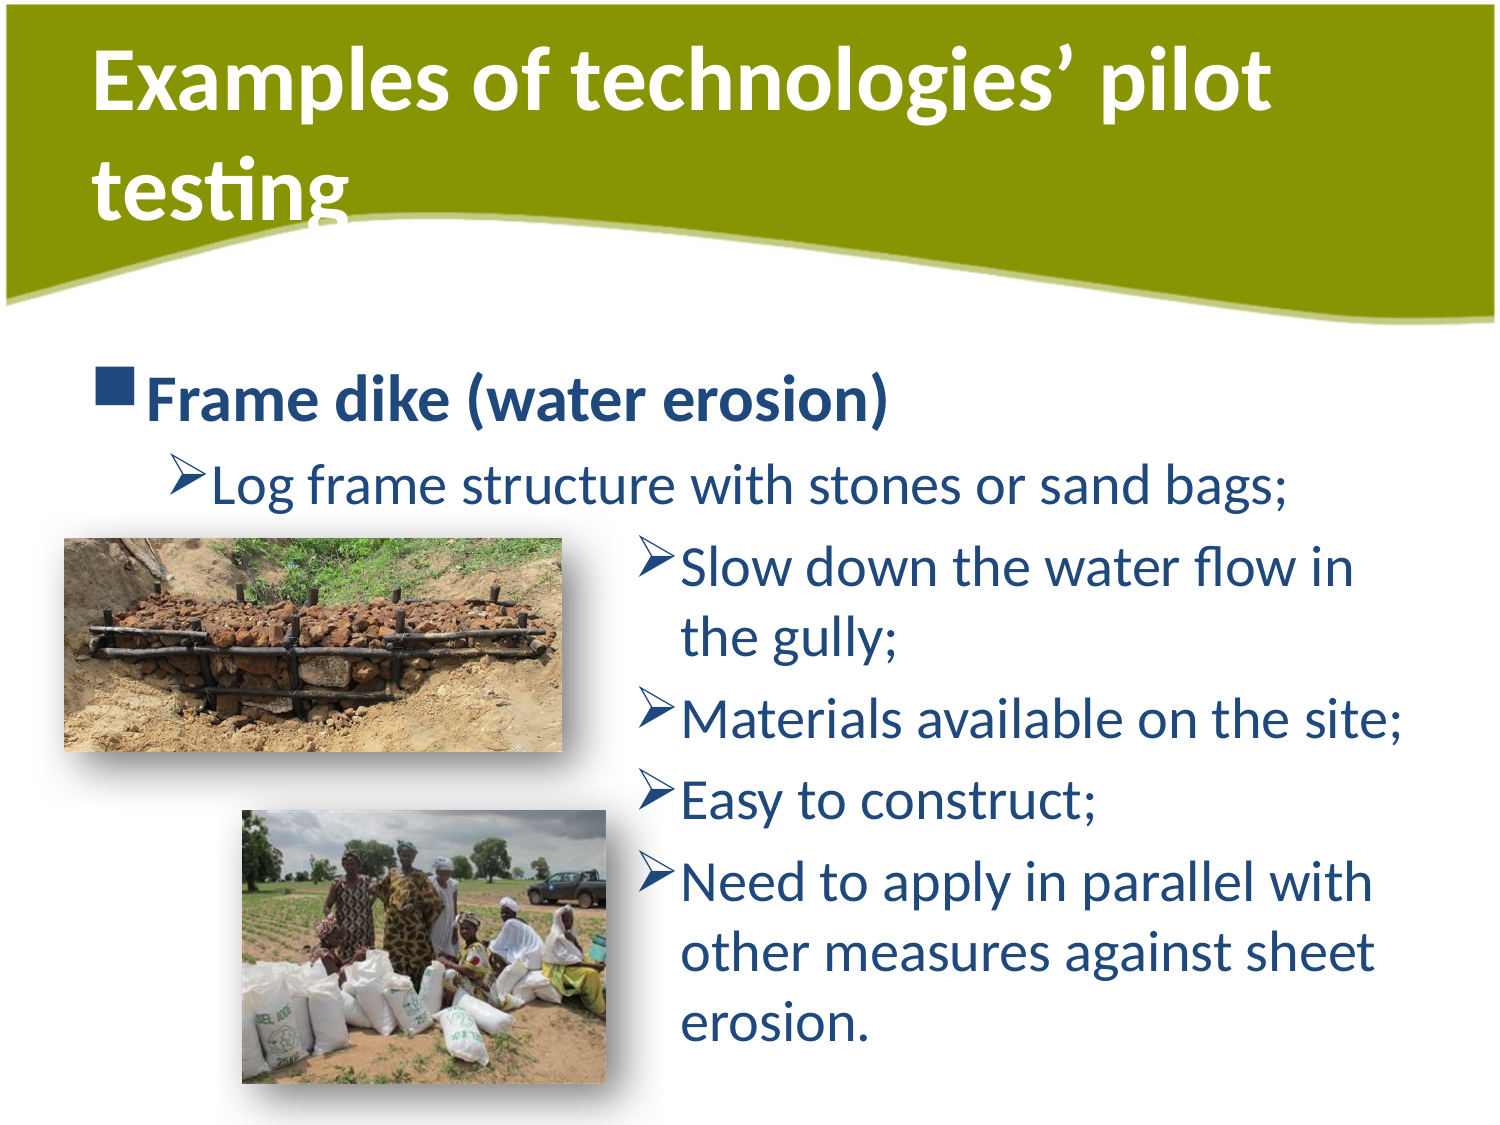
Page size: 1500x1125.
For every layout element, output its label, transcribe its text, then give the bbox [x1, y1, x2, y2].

list Frame dike (water erosion) Log frame structure with stones or sand bags; Slow down the water flow in the gully; Materials available on the site; Easy to construct; Need to apply in parallel with other measures against sheet erosion. [74, 347, 1426, 1055]
title Examples of technologies’ pilot testing [76, 34, 1459, 223]
picture [0, 0, 1500, 1125]
